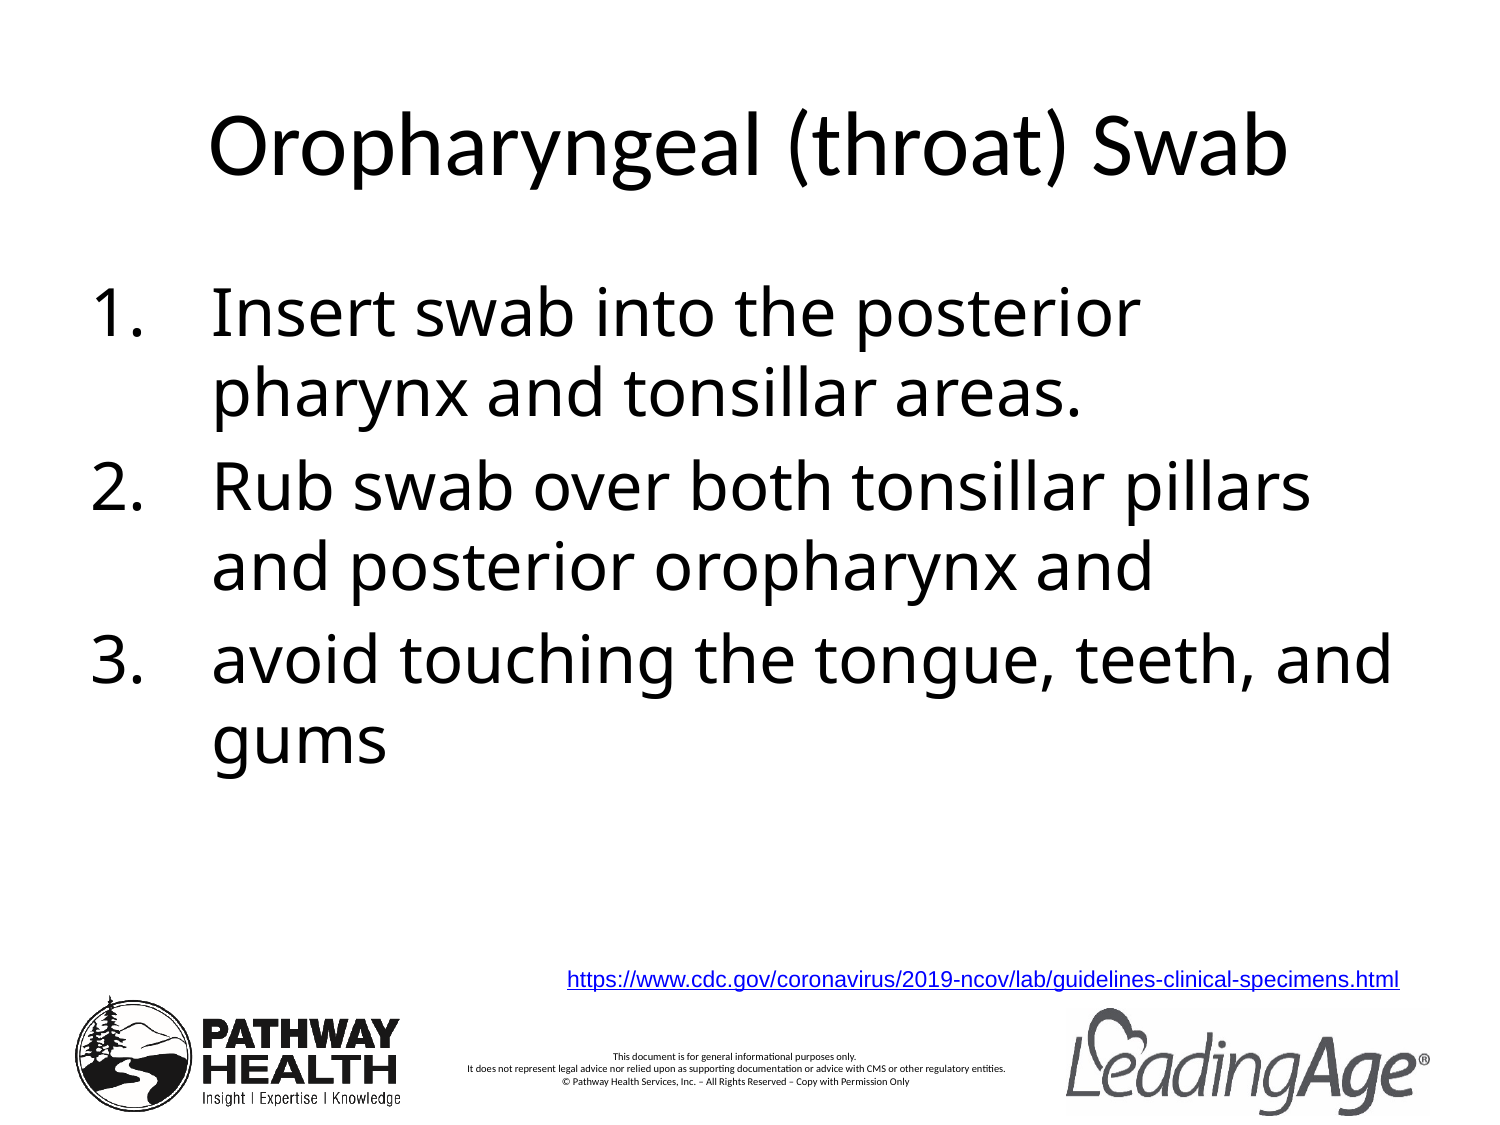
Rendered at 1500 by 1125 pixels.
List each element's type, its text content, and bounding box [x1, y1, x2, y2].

picture [1066, 1008, 1430, 1116]
text_box https://www.cdc.gov/coronavirus/2019-ncov/lab/guidelines-clinical-specimens.html [413, 957, 1422, 1000]
list Insert swab into the posterior pharynx and tonsillar areas. Rub swab over both tonsillar pillars and posterior oropharynx and avoid touching the tongue, teeth, and gums [75, 262, 1425, 1005]
picture [75, 1005, 400, 1112]
title Oropharyngeal (throat) Swab [75, 45, 1425, 233]
